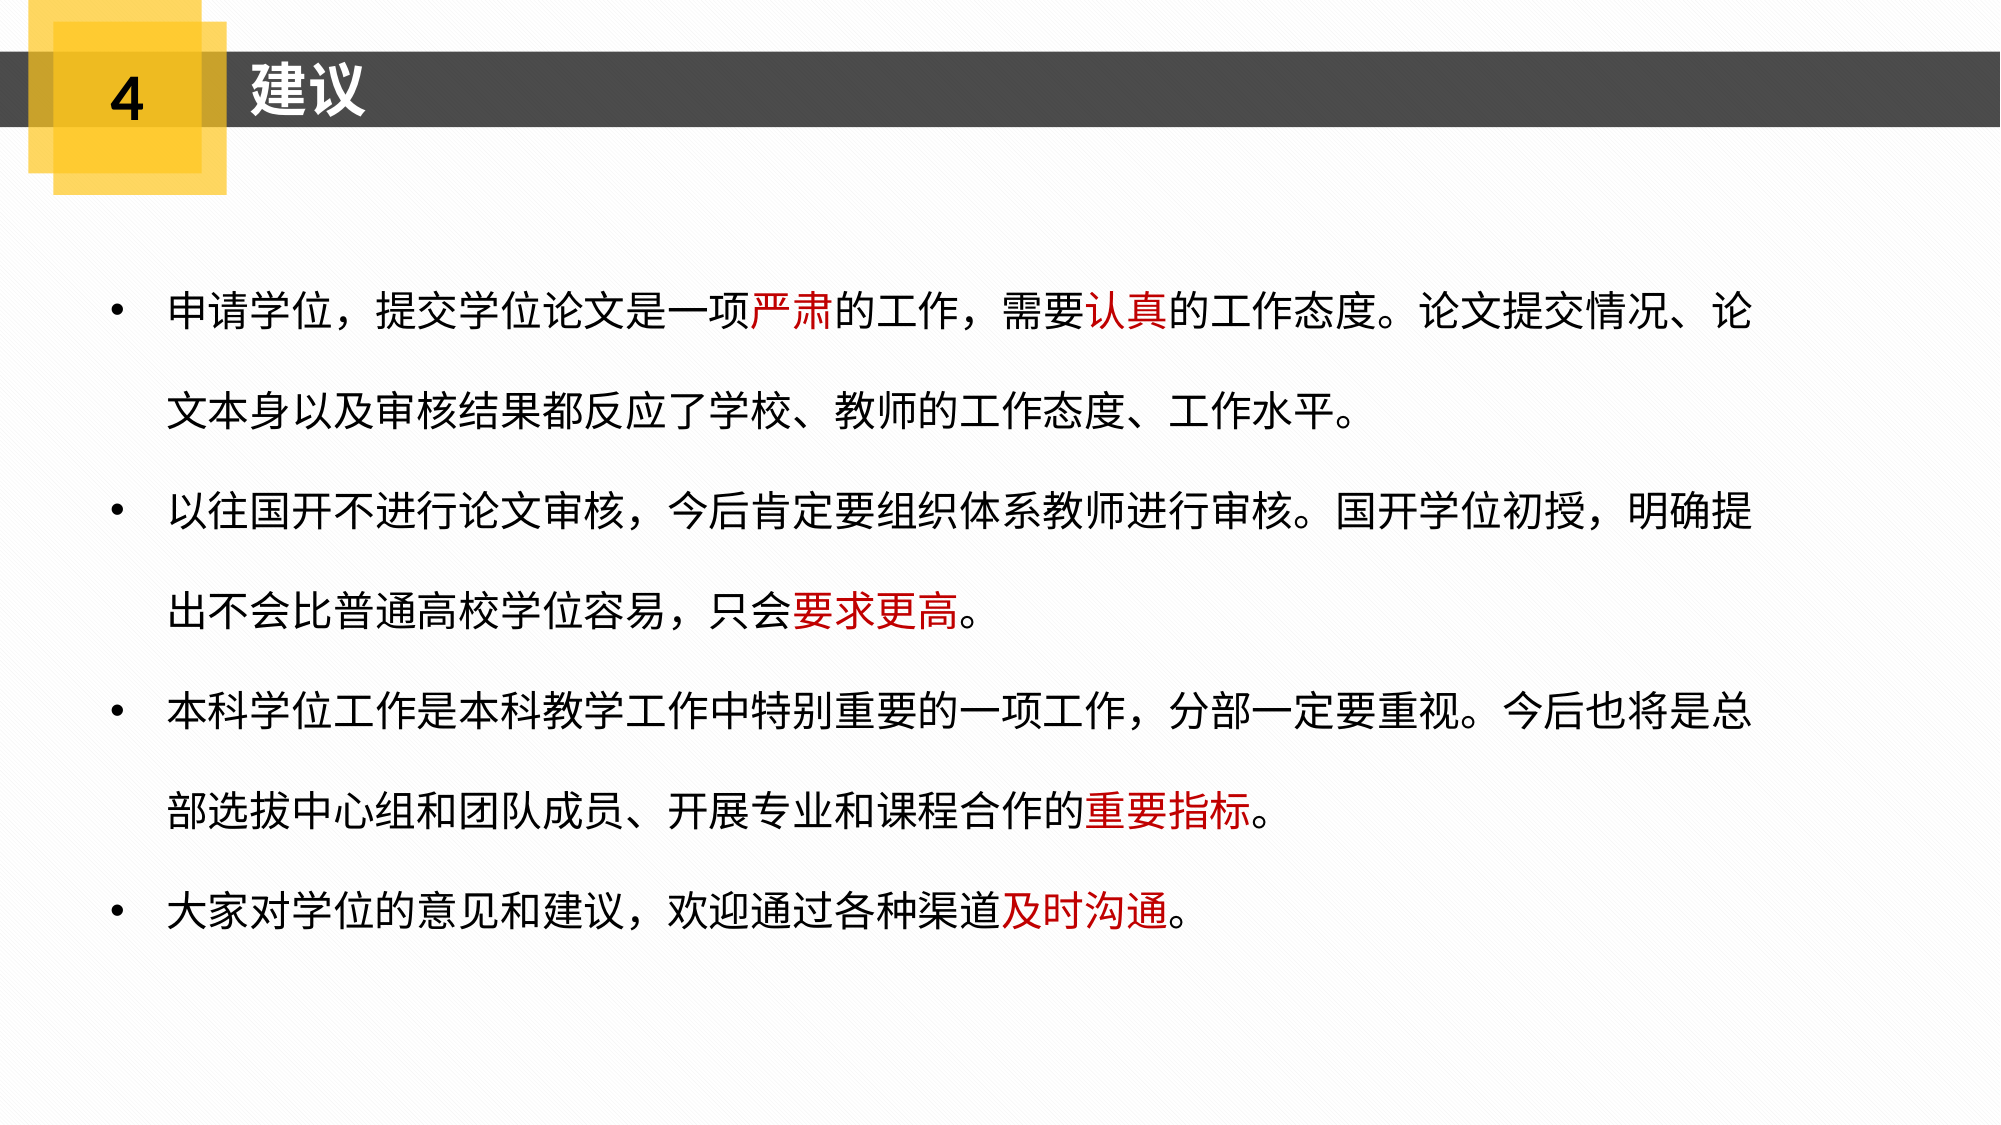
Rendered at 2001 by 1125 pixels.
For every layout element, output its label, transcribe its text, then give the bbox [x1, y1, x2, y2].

text_box [27, 0, 203, 174]
text_box 申请学位，提交学位论文是一项严肃的工作，需要认真的工作态度。论文提交情况、论文本身以及审核结果都反应了学校、教师的工作态度、工作水平。 以往国开不进行论文审核，今后肯定要组织体系教师进行审核。国开学位初授，明确提出不会比普通高校学位容易，只会要求更高。 本科学位工作是本科教学工作中特别重要的一项工作，分部一定要重视。今后也将是总部选拔中心组和团队成员、开展专业和课程合作的重要指标。 大家对学位的意见和建议，欢迎通过各种渠道及时沟通。 [95, 227, 1781, 1125]
text_box [52, 21, 228, 196]
text_box 4 [95, 46, 160, 142]
text_box [0, 51, 27, 128]
text_box [382, 51, 2000, 128]
text_box [228, 51, 235, 128]
text_box 建议 [235, 45, 382, 130]
